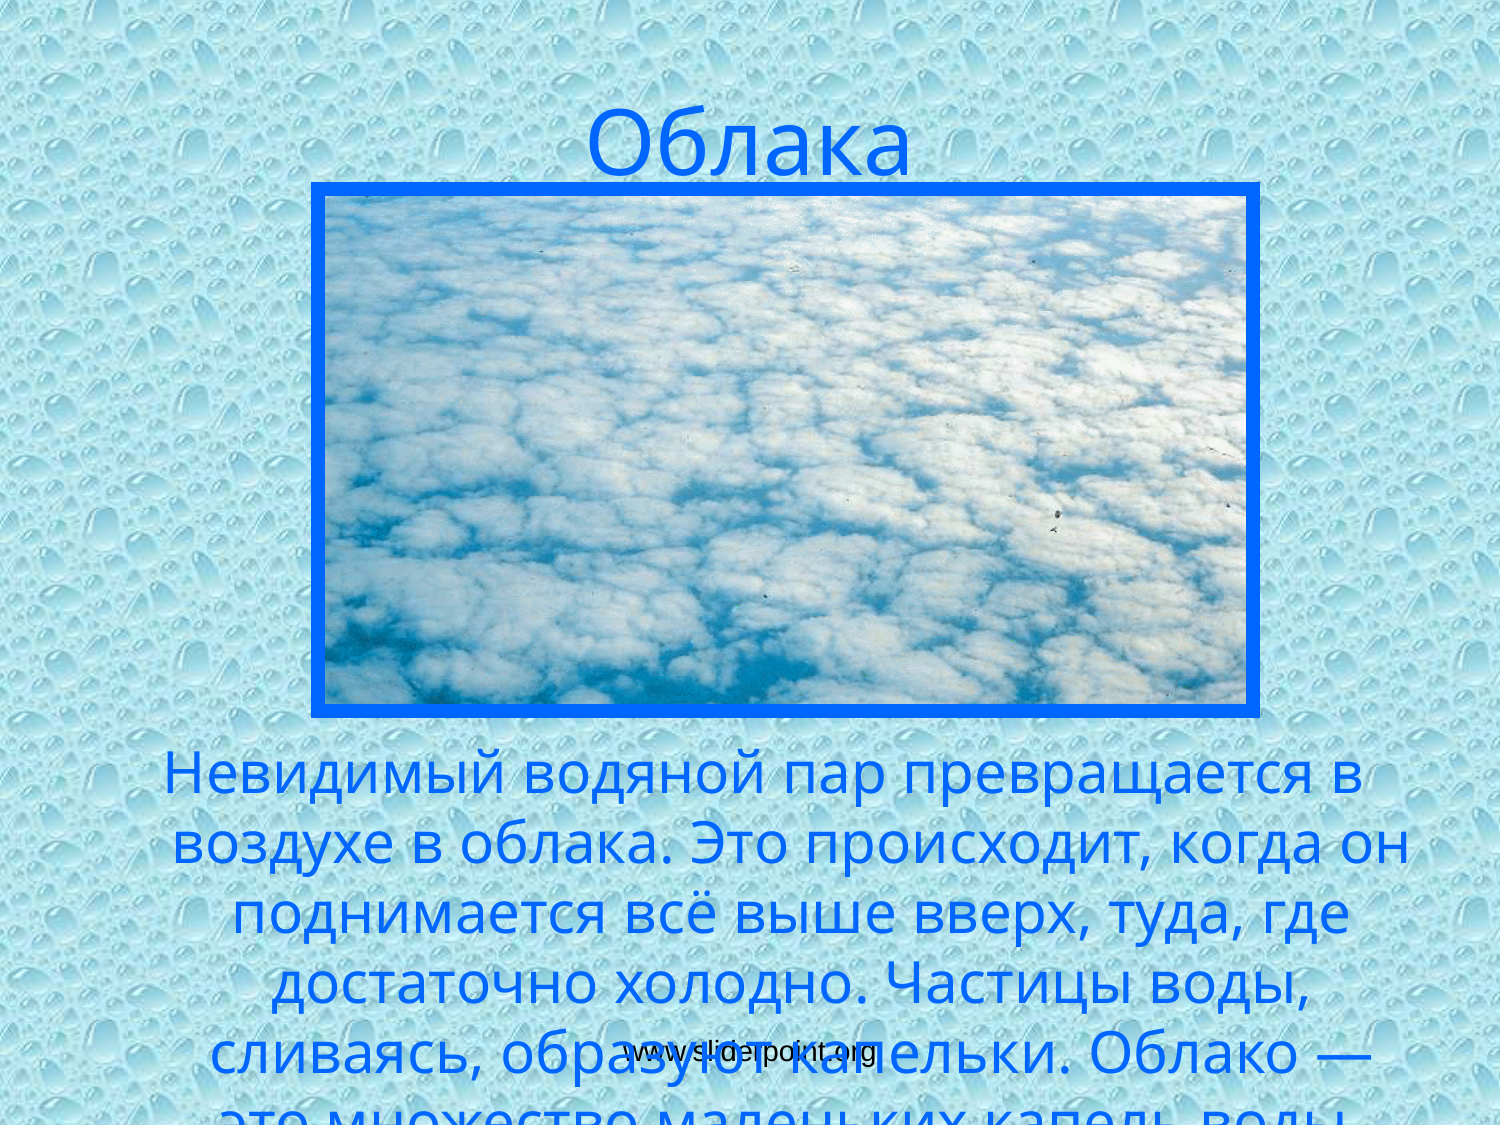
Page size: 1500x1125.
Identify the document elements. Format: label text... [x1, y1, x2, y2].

list Невидимый водяной пар превращается в воздухе в облака. Это происходит, когда он поднимается всё выше вверх, туда, где достаточно холодно. Частицы воды, сливаясь, образуют капельки. Облако — это множество маленьких капель воды. [88, 727, 1439, 1099]
title Облака [74, 44, 1426, 233]
picture [0, 0, 1500, 1125]
footer www.sliderpoint.org [512, 1024, 988, 1103]
